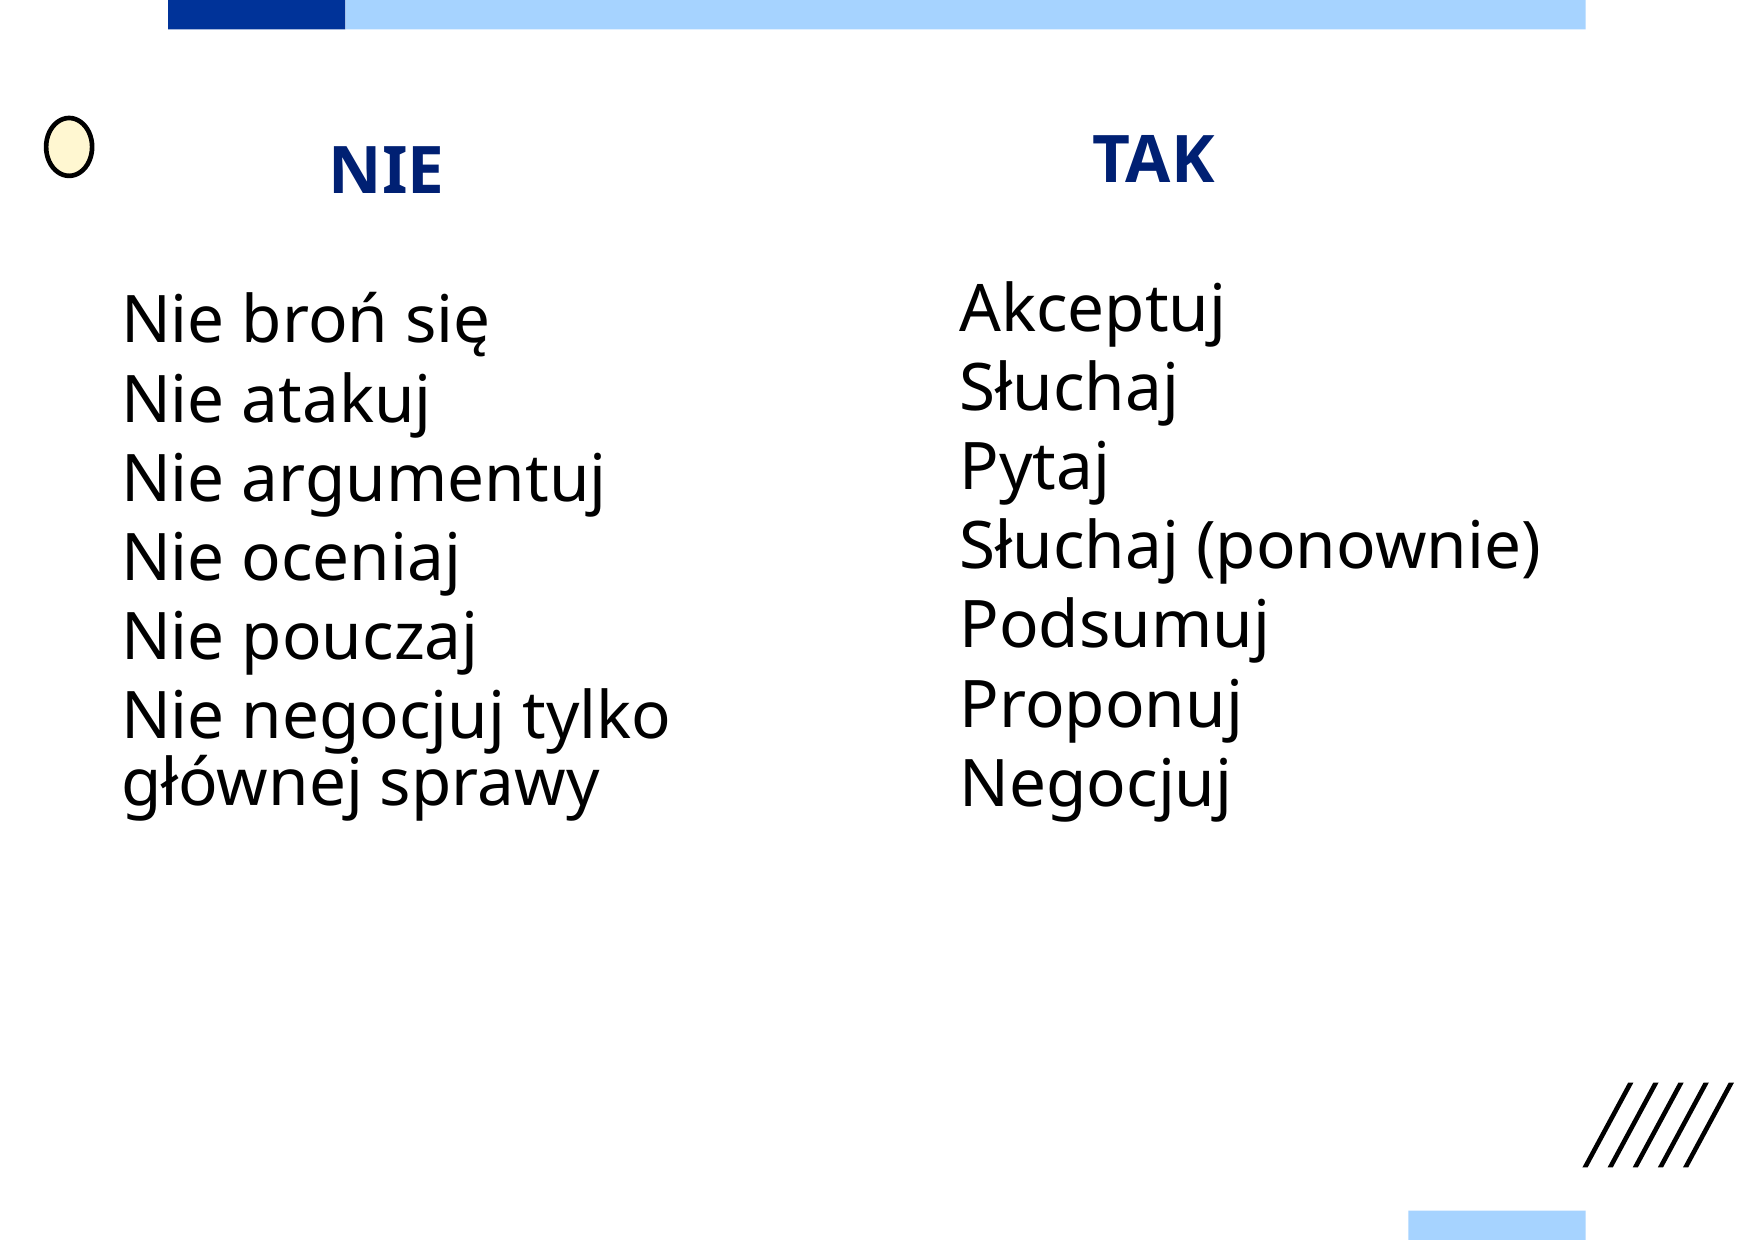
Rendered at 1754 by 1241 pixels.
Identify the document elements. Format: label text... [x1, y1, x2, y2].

list Akceptuj Słuchaj Pytaj Słuchaj (ponownie) Podsumuj Proponuj Negocjuj [959, 277, 1634, 1018]
list Nie broń się Nie atakuj Nie argumentuj Nie oceniaj Nie pouczaj Nie negocjuj tylko głównej sprawy [38, 289, 888, 1018]
list TAK [840, 76, 1468, 196]
list NIE [168, 88, 606, 207]
